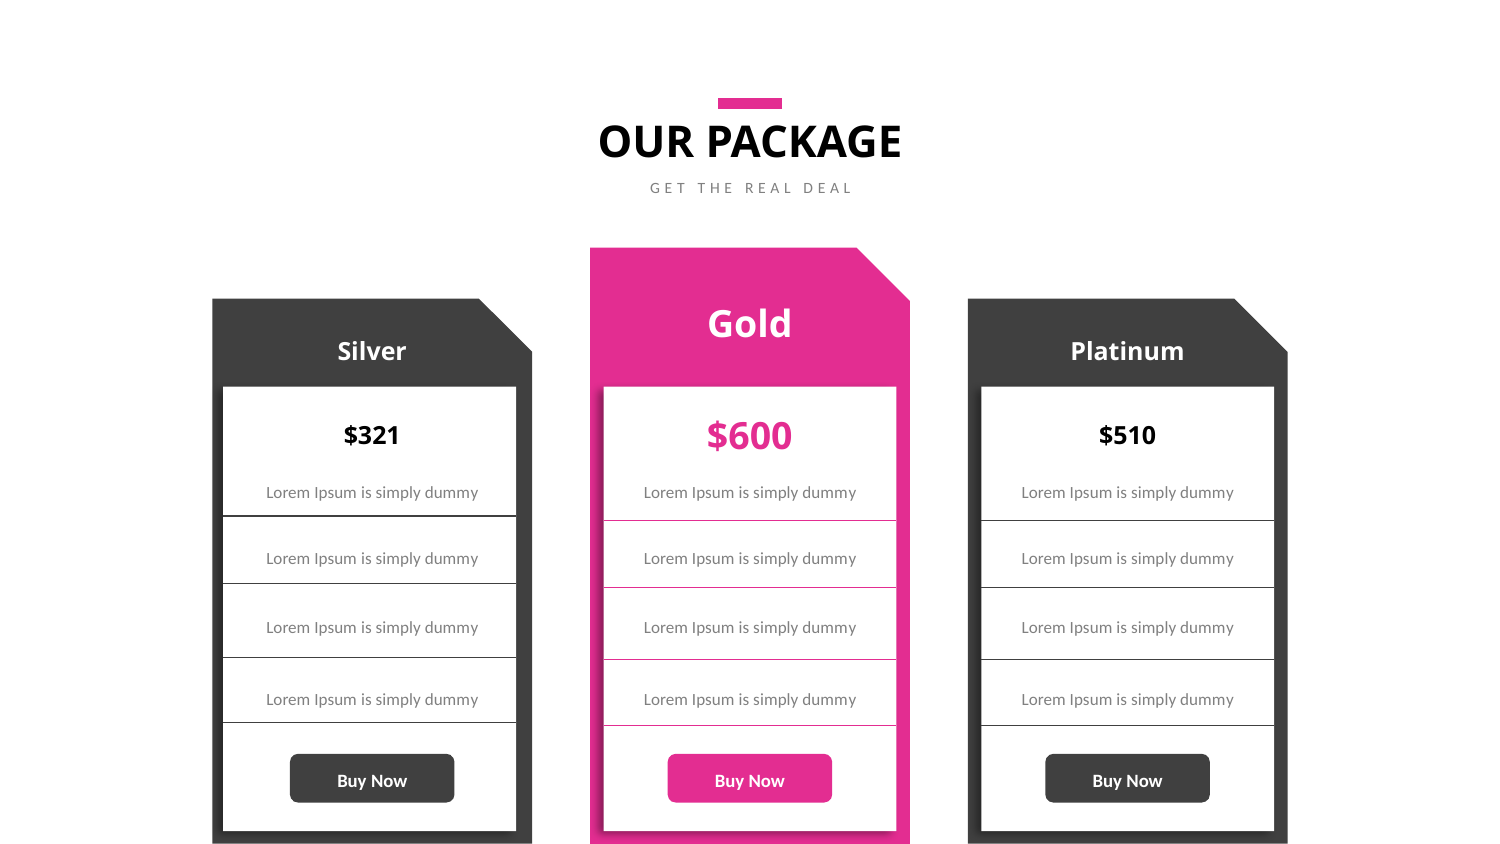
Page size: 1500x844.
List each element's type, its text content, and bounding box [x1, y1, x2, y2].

text_box GET THE REAL DEAL [616, 170, 884, 205]
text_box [666, 753, 833, 803]
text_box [590, 247, 910, 844]
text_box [274, 753, 471, 803]
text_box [1029, 753, 1226, 803]
text_box OUR PACKAGE [522, 106, 978, 174]
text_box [212, 298, 533, 844]
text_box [967, 298, 1288, 844]
